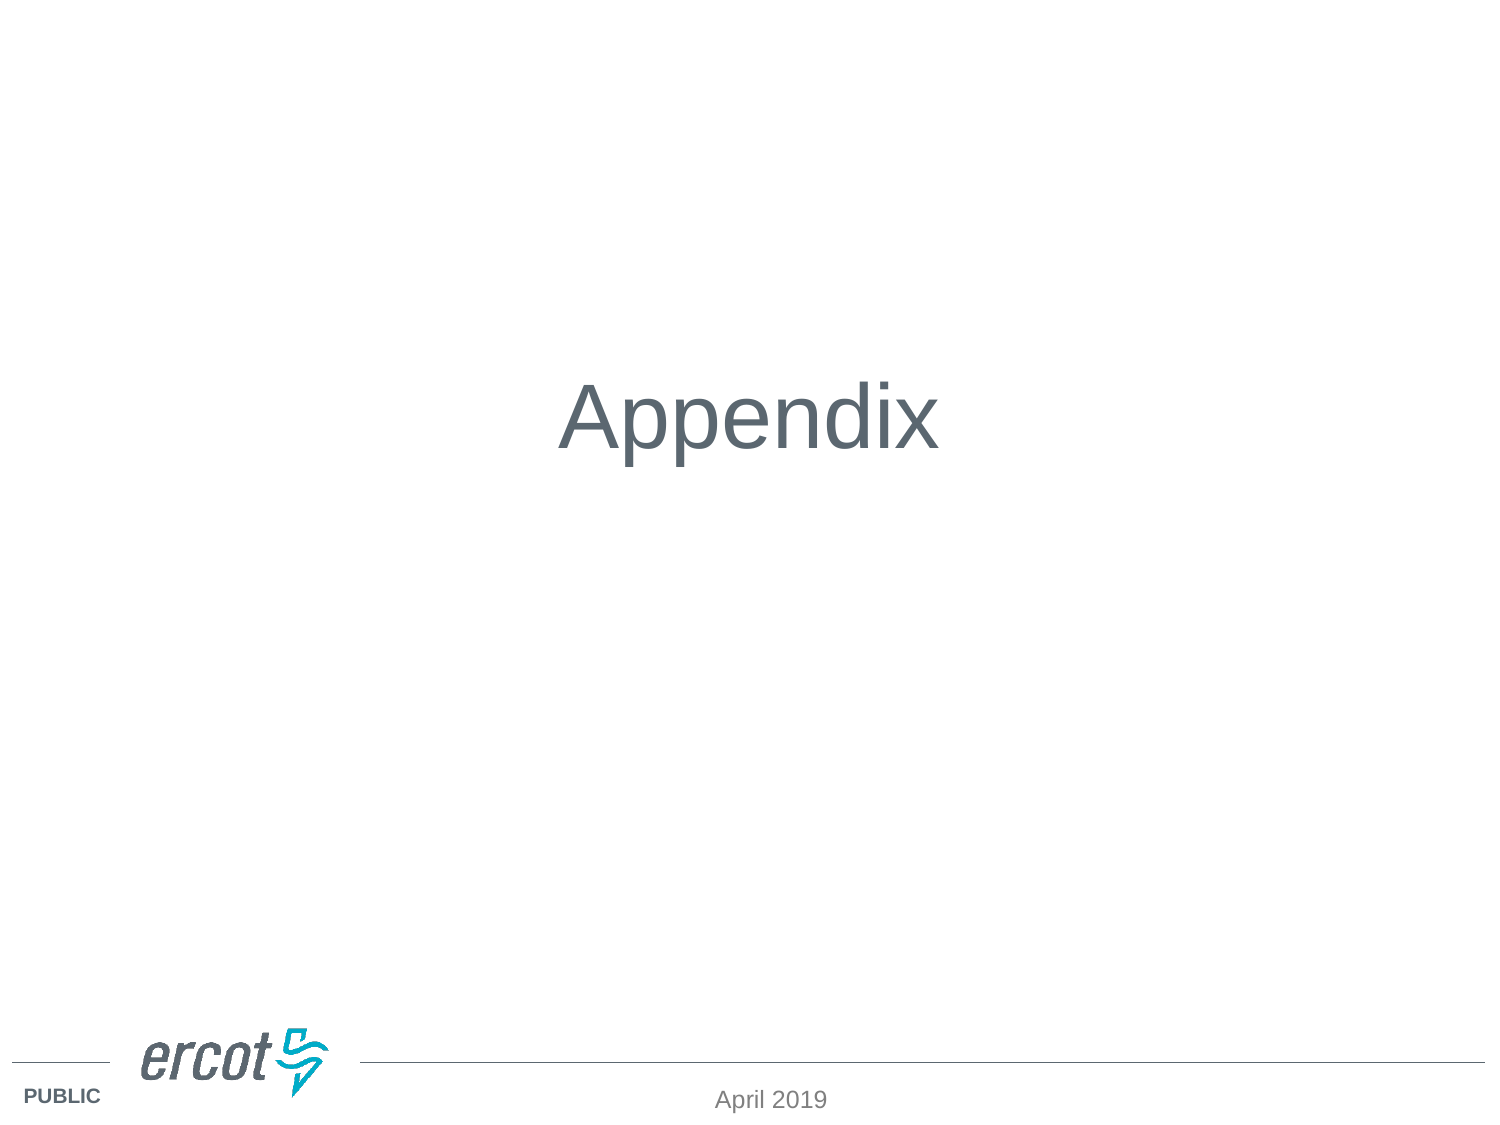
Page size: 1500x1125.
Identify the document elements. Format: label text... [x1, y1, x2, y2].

picture [137, 1024, 332, 1100]
title Appendix [112, 349, 1388, 591]
text_box April 2019 [700, 1076, 843, 1121]
